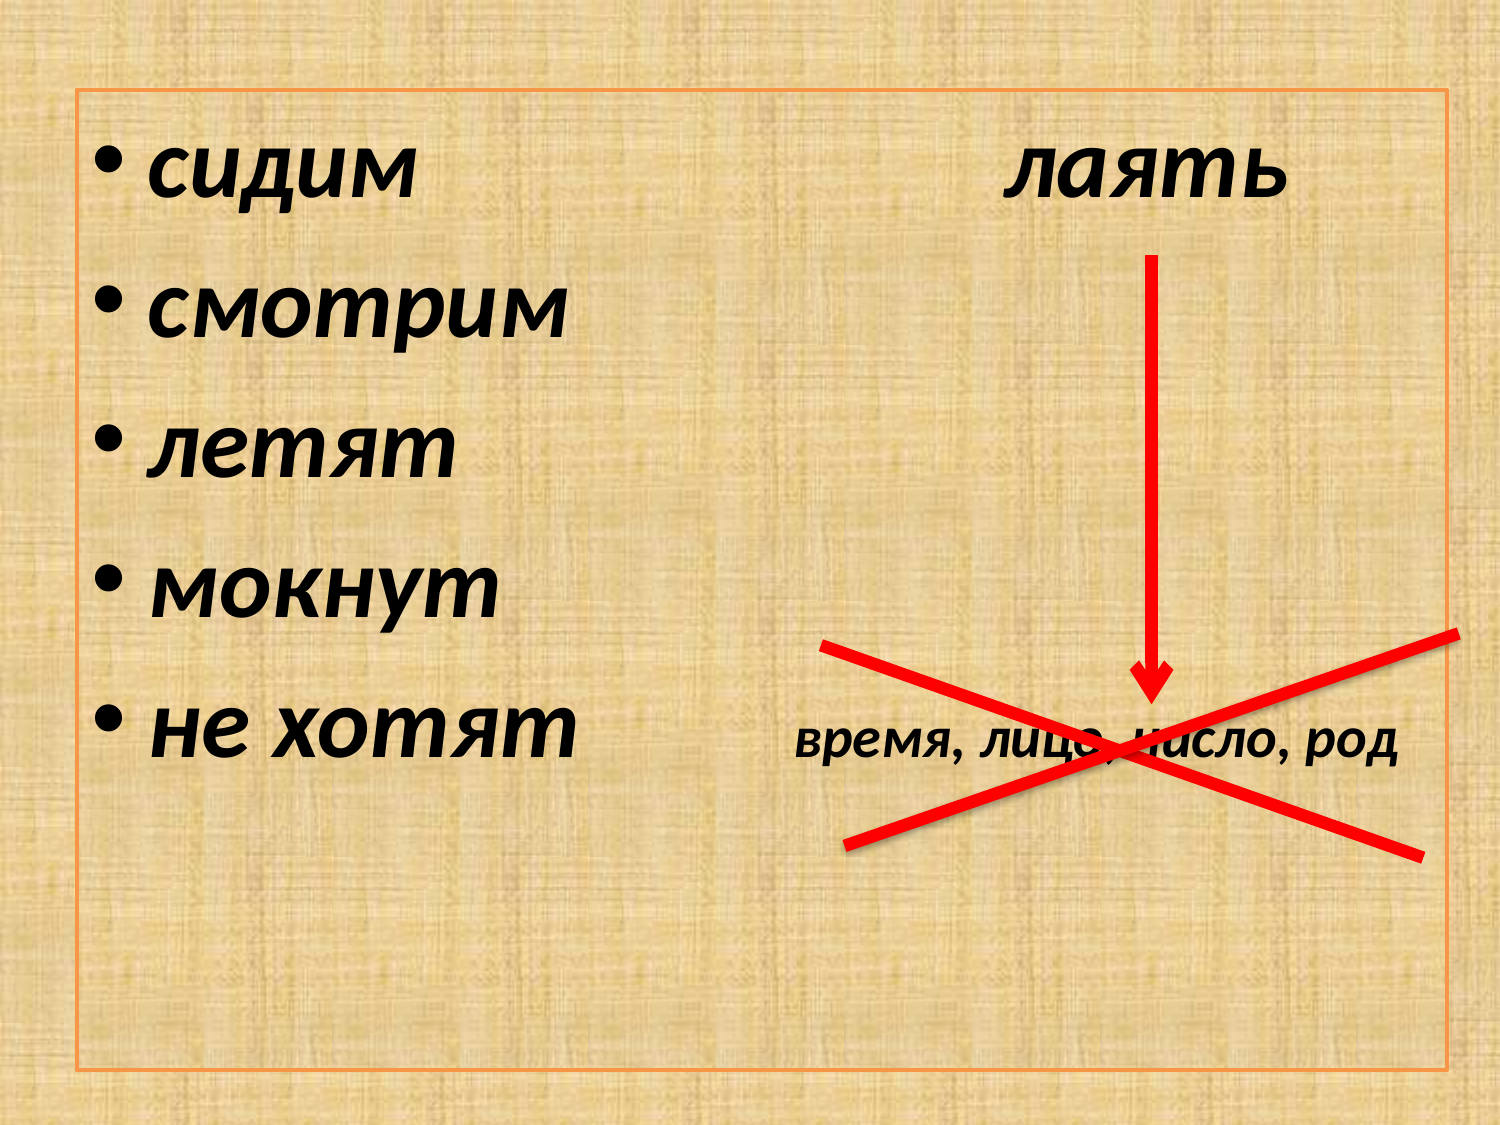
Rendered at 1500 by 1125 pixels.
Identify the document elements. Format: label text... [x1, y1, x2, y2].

list сидим лаять смотрим летят мокнут не хотят время, лицо, число, род [75, 88, 1449, 1072]
picture [0, 0, 1500, 1125]
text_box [820, 644, 1424, 858]
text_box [844, 633, 1459, 847]
